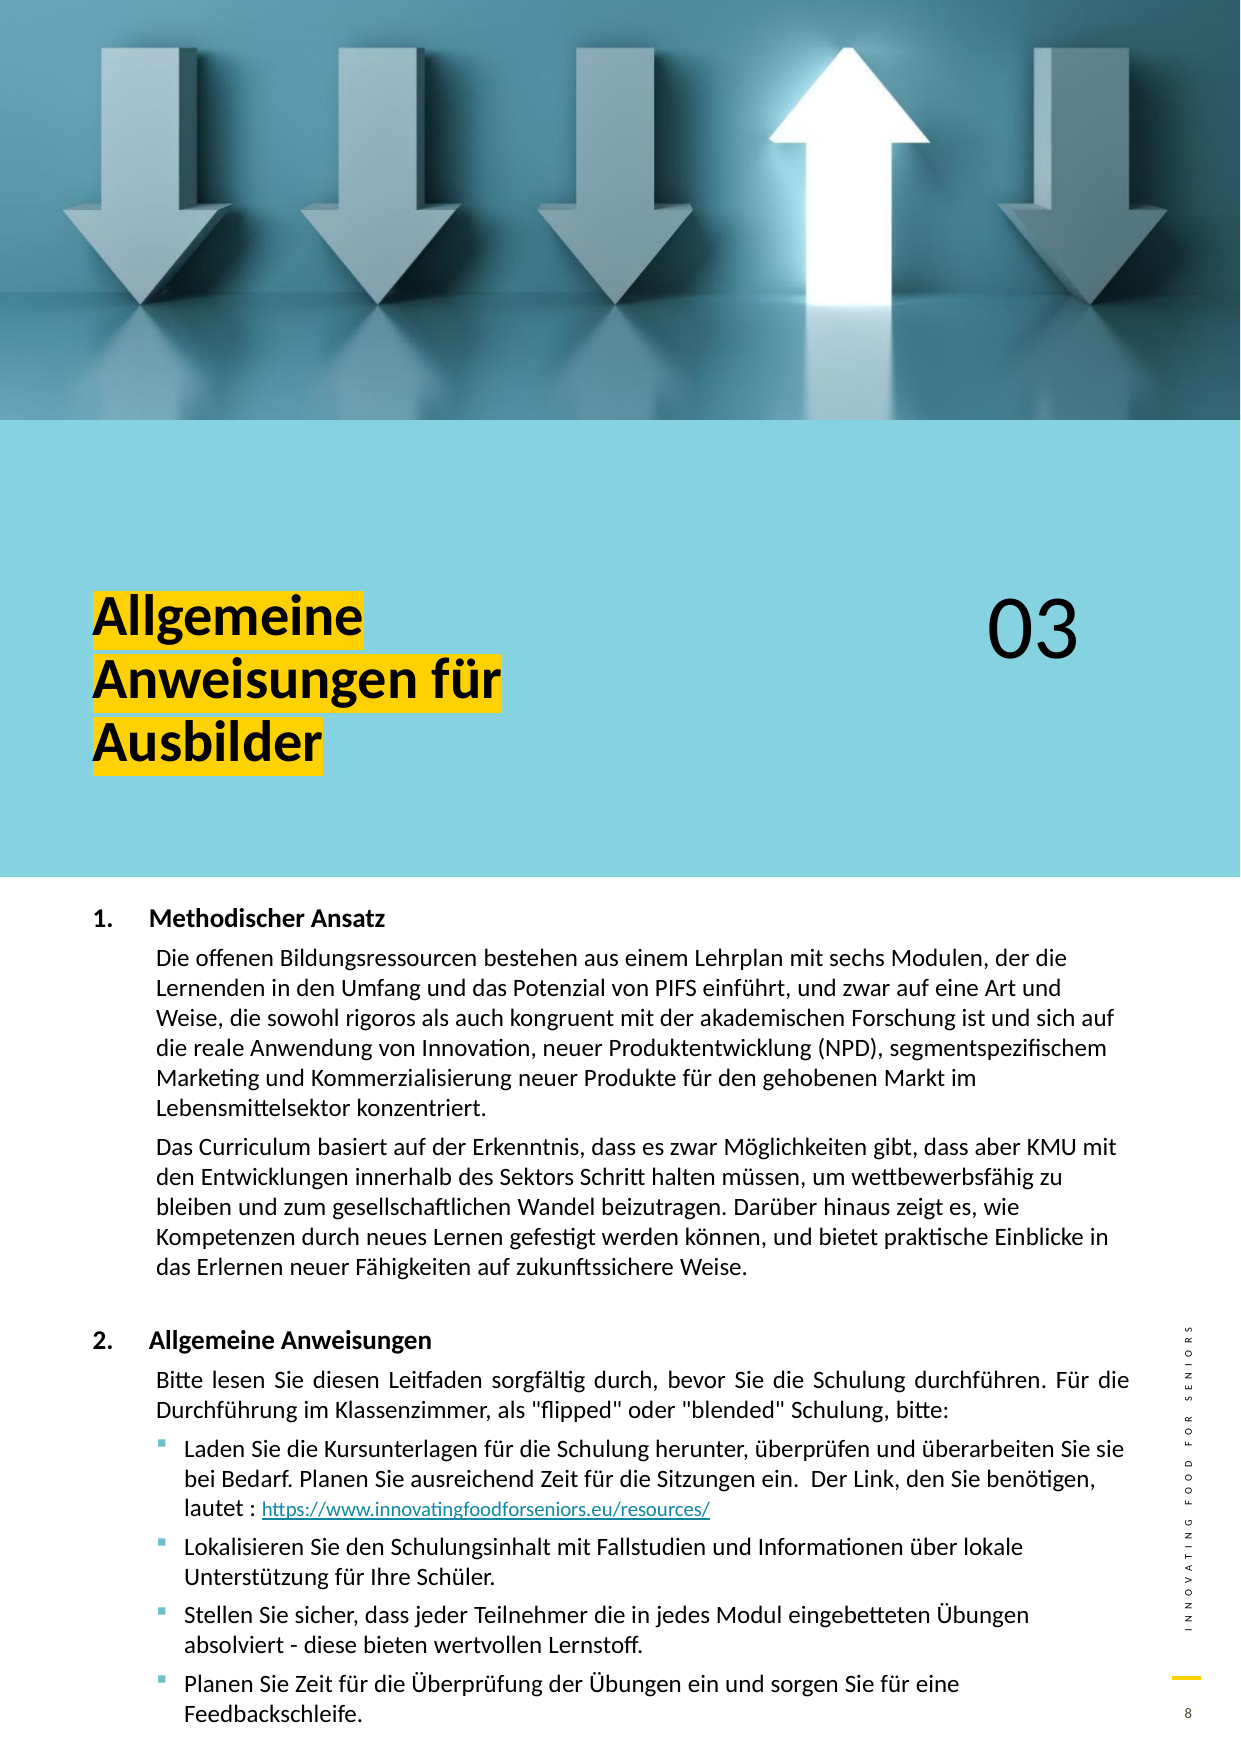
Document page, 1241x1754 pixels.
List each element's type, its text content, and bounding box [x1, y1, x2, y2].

picture [0, 0, 1241, 420]
list Allgemeine Anweisungen für Ausbilder [77, 577, 710, 858]
list Methodischer Ansatz Die offenen Bildungsressourcen bestehen aus einem Lehrplan mit sechs Modulen, der die Lernenden in den Umfang und das Potenzial von PIFS einführt, und zwar auf eine Art und Weise, die sowohl rigoros als auch kongruent mit der akademischen Forschung ist und sich auf die reale Anwendung von Innovation, neuer Produktentwicklung (NPD), segmentspezifischem Marketing und Kommerzialisierung neuer Produkte für den gehobenen Markt im Lebensmittelsektor konzentriert. Das Curriculum basiert auf der Erkenntnis, dass es zwar Möglichkeiten gibt, dass aber KMU mit den Entwicklungen innerhalb des Sektors Schritt halten müssen, um wettbewerbsfähig zu bleiben und zum gesellschaftlichen Wandel beizutragen. Darüber hinaus zeigt es, wie Kompetenzen durch neues Lernen gefestigt werden können, und bietet praktische Einblicke in das Erlernen neuer Fähigkeiten auf zukunftssichere Weise. Allgemeine Anweisungen Bitte lesen Sie diesen Leitfaden sorgfältig durch, bevor Sie die Schulung durchführen. Für die Durchführung im Klassenzimmer, als "flipped" oder "blended" Schulung, bitte: Laden Sie die Kursunterlagen für die Schulung herunter, überprüfen und überarbeiten Sie sie bei Bedarf. Planen Sie ausreichend Zeit für die Sitzungen ein. Der Link, den Sie benötigen, lautet : https://www.innovatingfoodforseniors.eu/resources/ Lokalisieren Sie den Schulungsinhalt mit Fallstudien und Informationen über lokale Unterstützung für Ihre Schüler. Stellen Sie sicher, dass jeder Teilnehmer die in jedes Modul eingebetteten Übungen absolviert - diese bieten wertvollen Lernstoff. Planen Sie Zeit für die Überprüfung der Übungen ein und sorgen Sie für eine Feedbackschleife. [77, 896, 1145, 1521]
list 03 [969, 577, 1099, 682]
